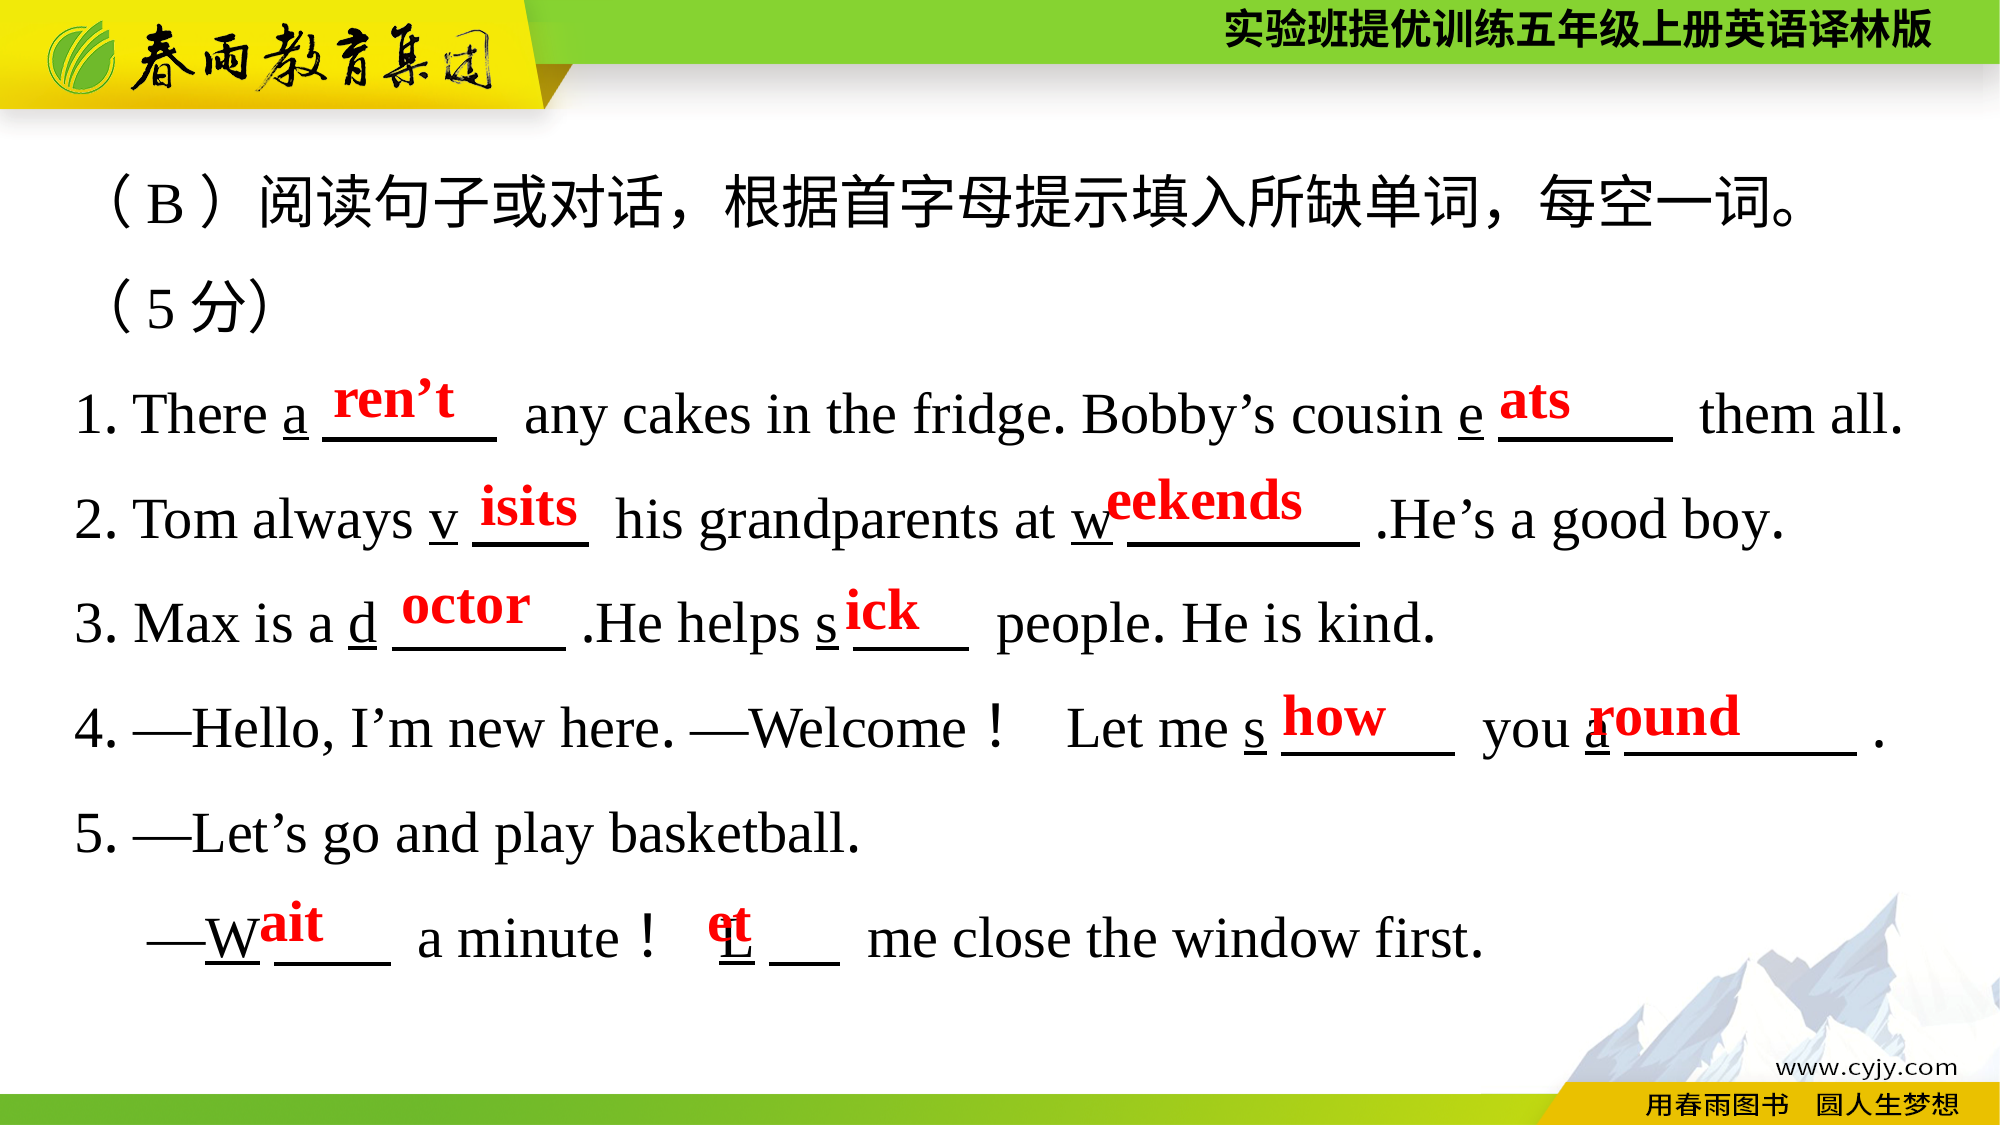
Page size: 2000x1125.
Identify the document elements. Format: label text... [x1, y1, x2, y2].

text_box ren’t [318, 351, 471, 437]
text_box et [692, 875, 768, 961]
text_box octor [386, 558, 546, 643]
text_box isits [466, 459, 594, 544]
text_box ick [830, 563, 936, 649]
picture [0, 0, 2000, 1125]
list （B）阅读句子或对话，根据首字母提示填入所缺单词，每空一词。 （5分） 1. There a any cakes in the fridge. Bobby’s cousin e them all. 2. Tom always v his grandparents at w .He’s a good boy. 3. Max is a d .He helps s people. He is kind. 4. —Hello, I’m new here. —Welcome！ Let me s you a . 5. —Let’s go and play basketball. —W a minute！ L me close the window first. [59, 122, 1944, 986]
text_box eekends [1091, 453, 1319, 539]
text_box ats [1484, 352, 1586, 438]
text_box how [1268, 669, 1402, 755]
text_box ait [244, 875, 340, 961]
text_box round [1574, 669, 1757, 755]
